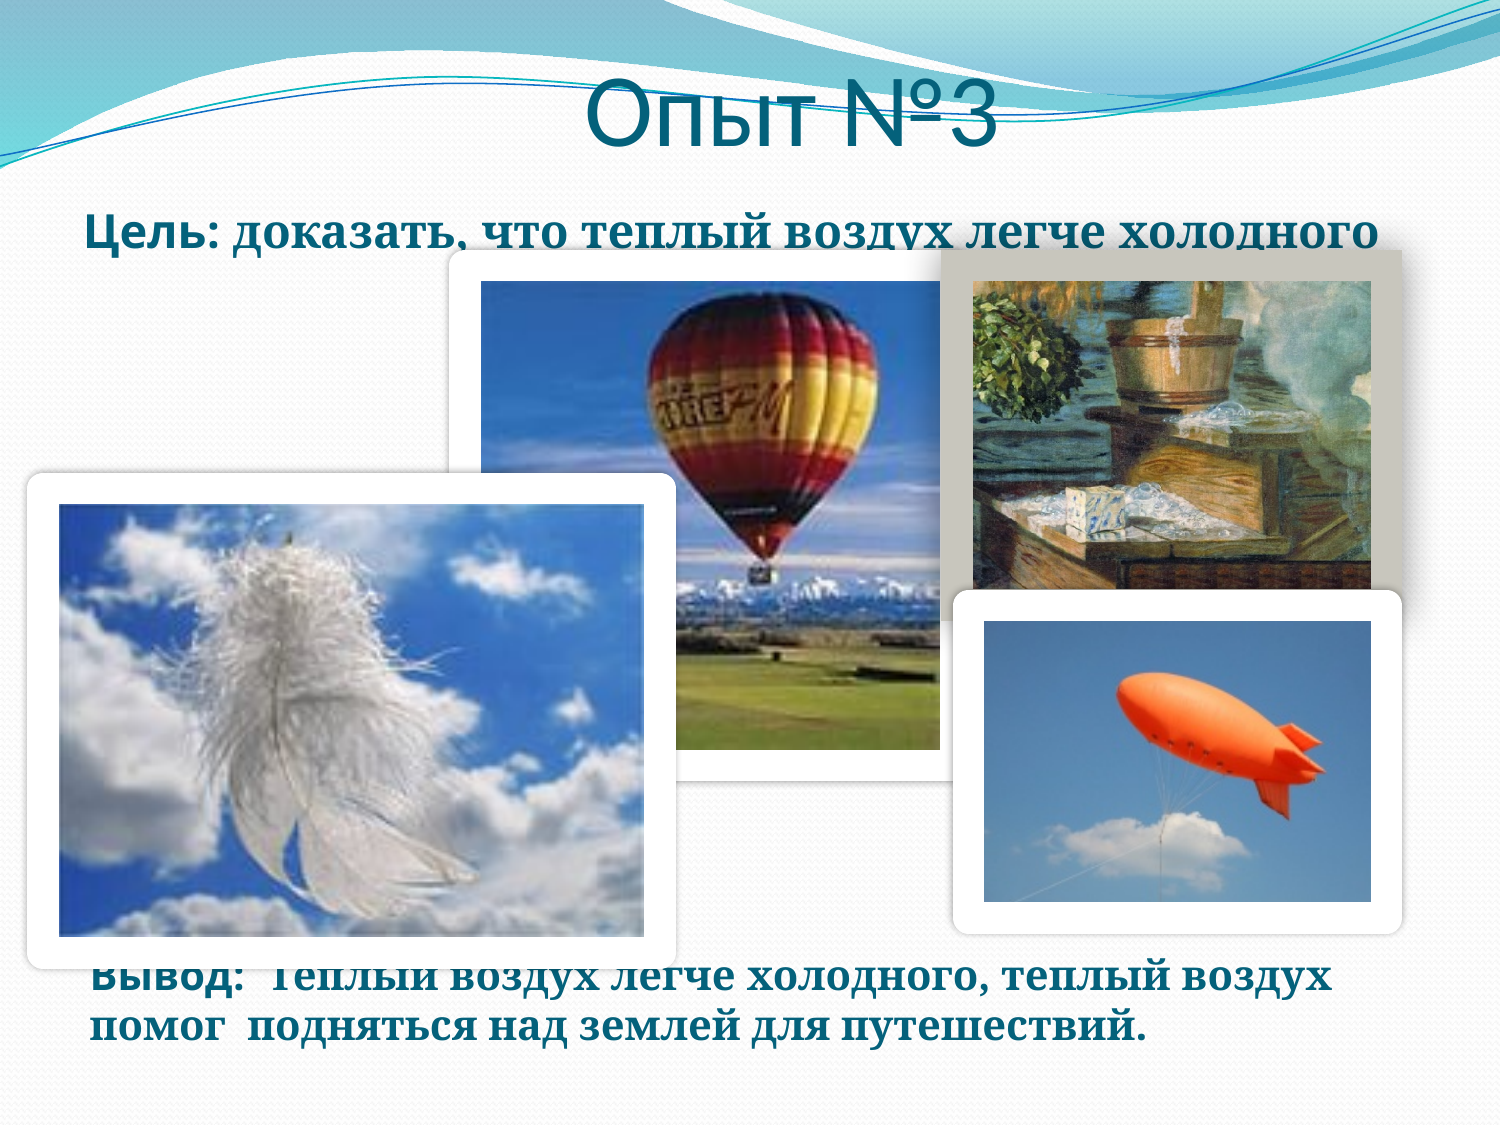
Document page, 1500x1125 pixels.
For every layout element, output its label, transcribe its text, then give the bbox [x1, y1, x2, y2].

title Опыт №3 [70, 35, 1421, 175]
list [480, 280, 940, 751]
picture [58, 503, 645, 938]
list Цель: доказать, что теплый воздух легче холодного [58, 175, 1430, 284]
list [972, 280, 1372, 590]
picture [984, 620, 1372, 903]
list Вывод: Теплый воздух легче холодного, теплый воздух помог подняться над землей для путешествий. [82, 949, 1407, 1058]
